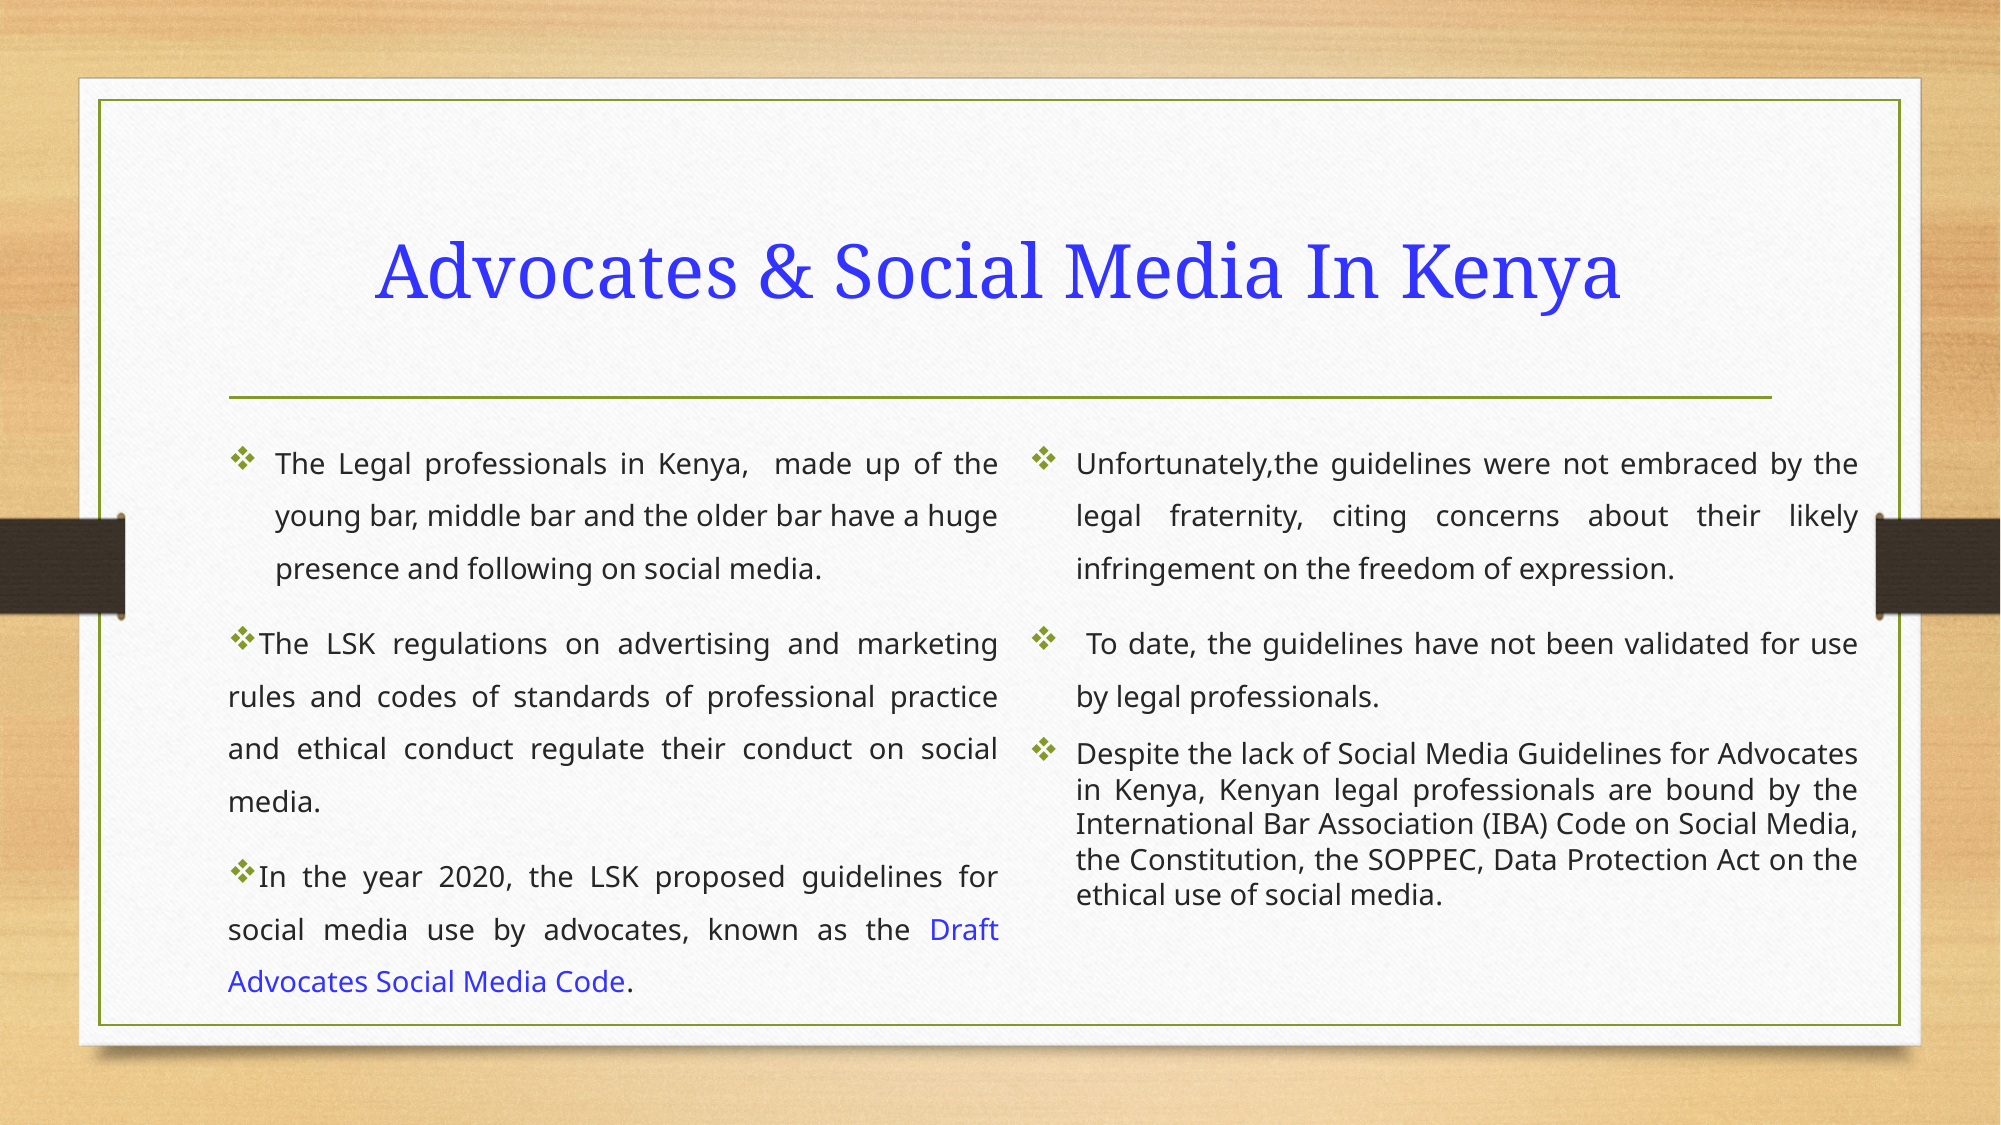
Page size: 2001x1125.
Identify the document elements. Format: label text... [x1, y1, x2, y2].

list Unfortunately,the guidelines were not embraced by the legal fraternity, citing concerns about their likely infringement on the freedom of expression. To date, the guidelines have not been validated for use by legal professionals. Despite the lack of Social Media Guidelines for Advocates in Kenya, Kenyan legal professionals are bound by the International Bar Association (IBA) Code on Social Media, the Constitution, the SOPPEC, Data Protection Act on the ethical use of social media. [1013, 420, 1875, 1020]
title Advocates & Social Media In Kenya [212, 161, 1788, 375]
picture [0, 0, 2001, 1125]
list The Legal professionals in Kenya, made up of the young bar, middle bar and the older bar have a huge presence and following on social media. The LSK regulations on advertising and marketing rules and codes of standards of professional practice and ethical conduct regulate their conduct on social media. In the year 2020, the LSK proposed guidelines for social media use by advocates, known as the Draft Advocates Social Media Code. [213, 420, 1013, 1020]
